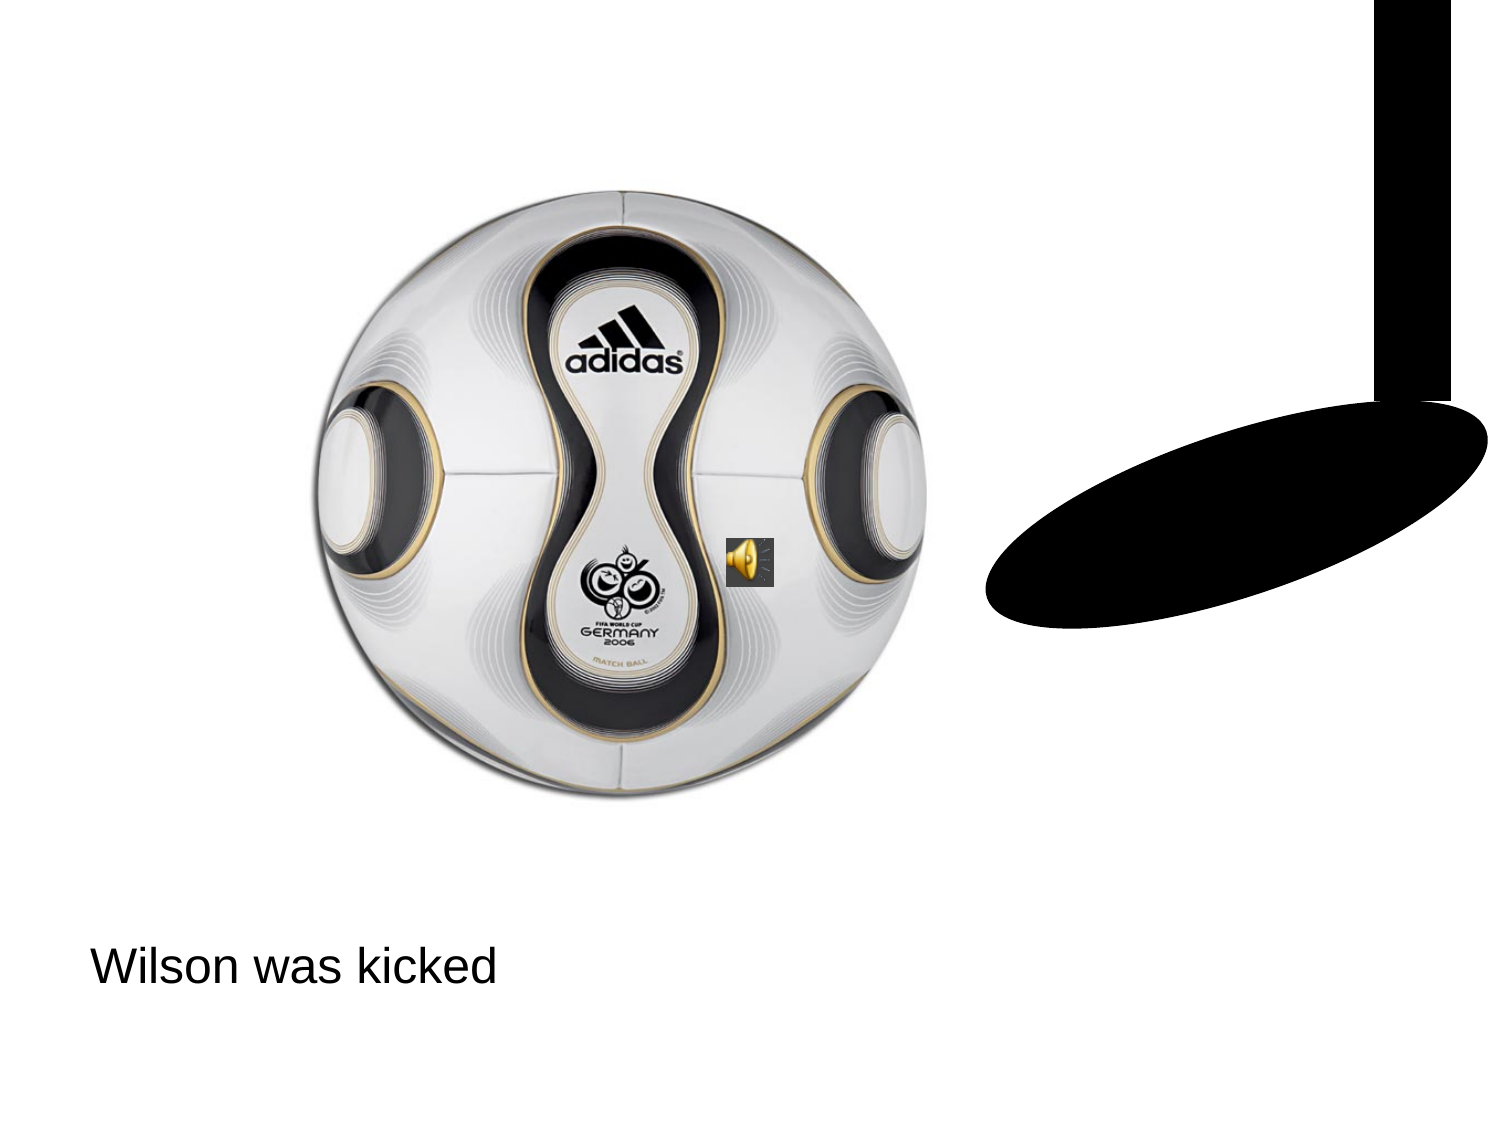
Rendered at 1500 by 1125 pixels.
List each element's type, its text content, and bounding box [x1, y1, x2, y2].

text_box [1374, 0, 1450, 400]
list Wilson was kicked [74, 937, 738, 1006]
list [287, 162, 951, 826]
text_box [986, 401, 1487, 628]
picture [724, 537, 776, 588]
